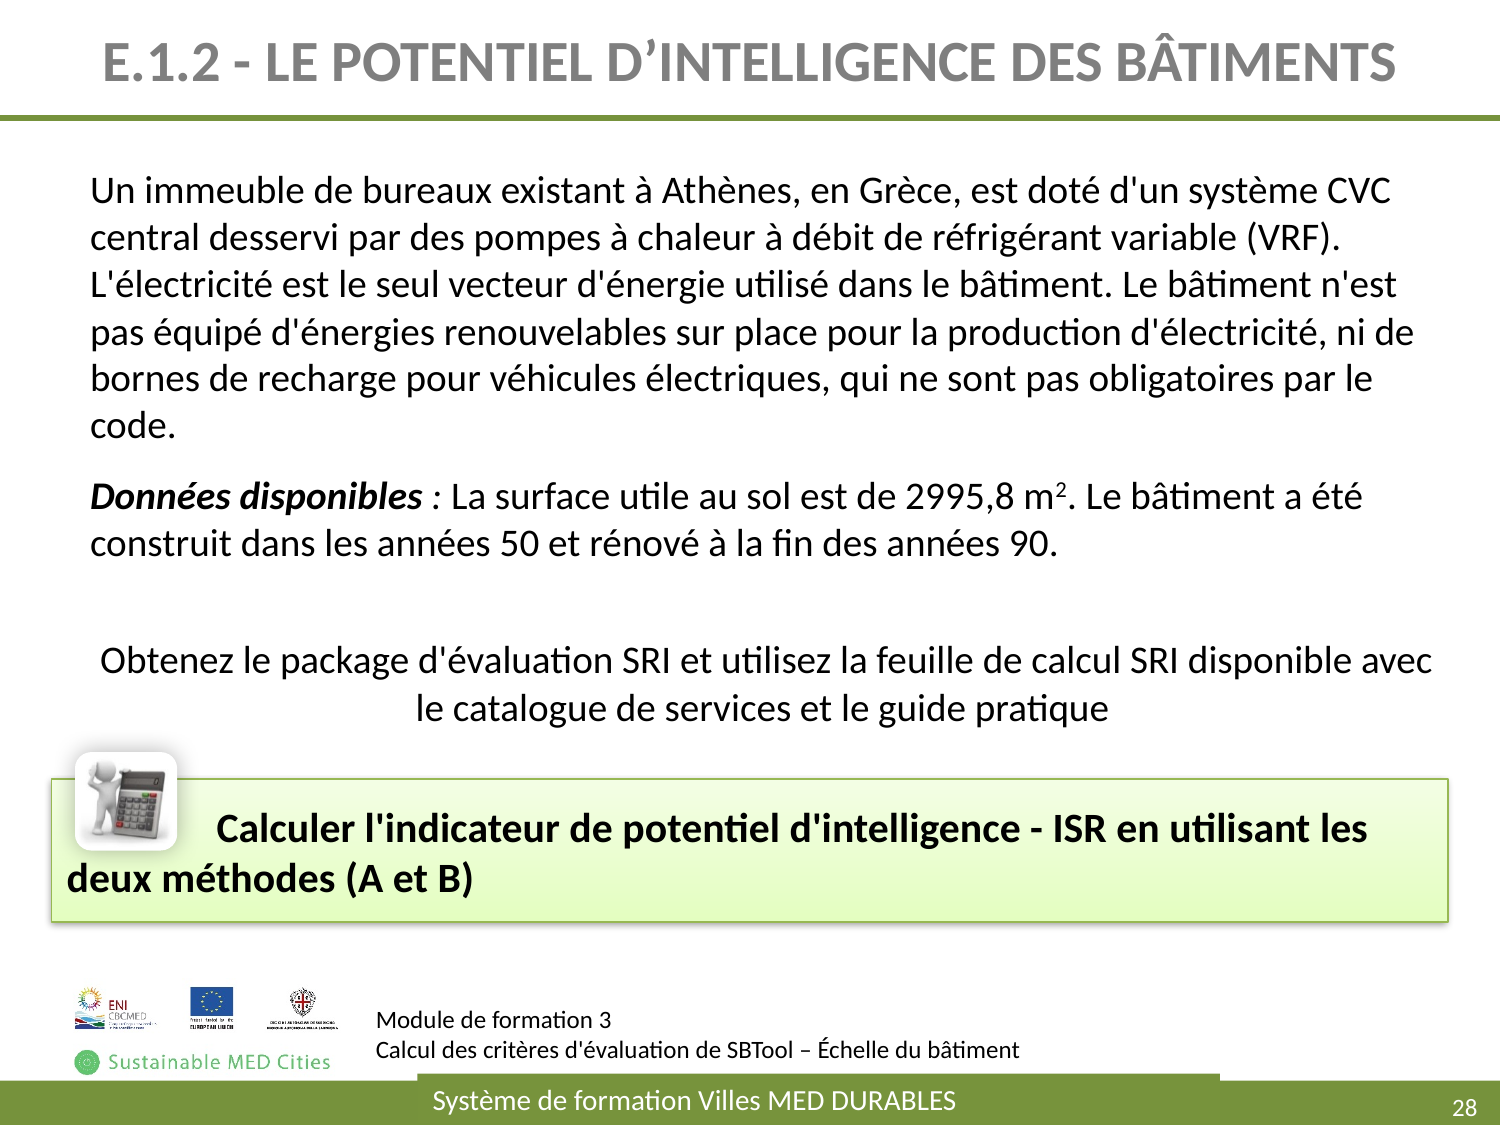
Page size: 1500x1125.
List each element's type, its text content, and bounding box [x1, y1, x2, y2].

picture [62, 978, 356, 1080]
text_box Module de formation 3 Calcul des critères d'évaluation de SBTool – Échelle du bâtiment [360, 996, 1301, 1072]
title E.1.2 - LE POTENTIEL D’INTELLIGENCE DES BÂTIMENTS [0, 0, 1500, 117]
text_box Système de formation Villes MED DURABLES [417, 1073, 1220, 1124]
list Un immeuble de bureaux existant à Athènes, en Grèce, est doté d'un système CVC central desservi par des pompes à chaleur à débit de réfrigérant variable (VRF). L'électricité est le seul vecteur d'énergie utilisé dans le bâtiment. Le bâtiment n'est pas équipé d'énergies renouvelables sur place pour la production d'électricité, ni de bornes de recharge pour véhicules électriques, qui ne sont pas obligatoires par le code. Données disponibles : La surface utile au sol est de 2995,8 m2. Le bâtiment a été construit dans les années 50 et rénové à la fin des années 90. Obtenez le package d'évaluation SRI et utilisez la feuille de calcul SRI disponible avec le catalogue de services et le guide pratique [75, 157, 1460, 737]
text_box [51, 751, 1449, 923]
slide_number 28 [1142, 1076, 1493, 1125]
